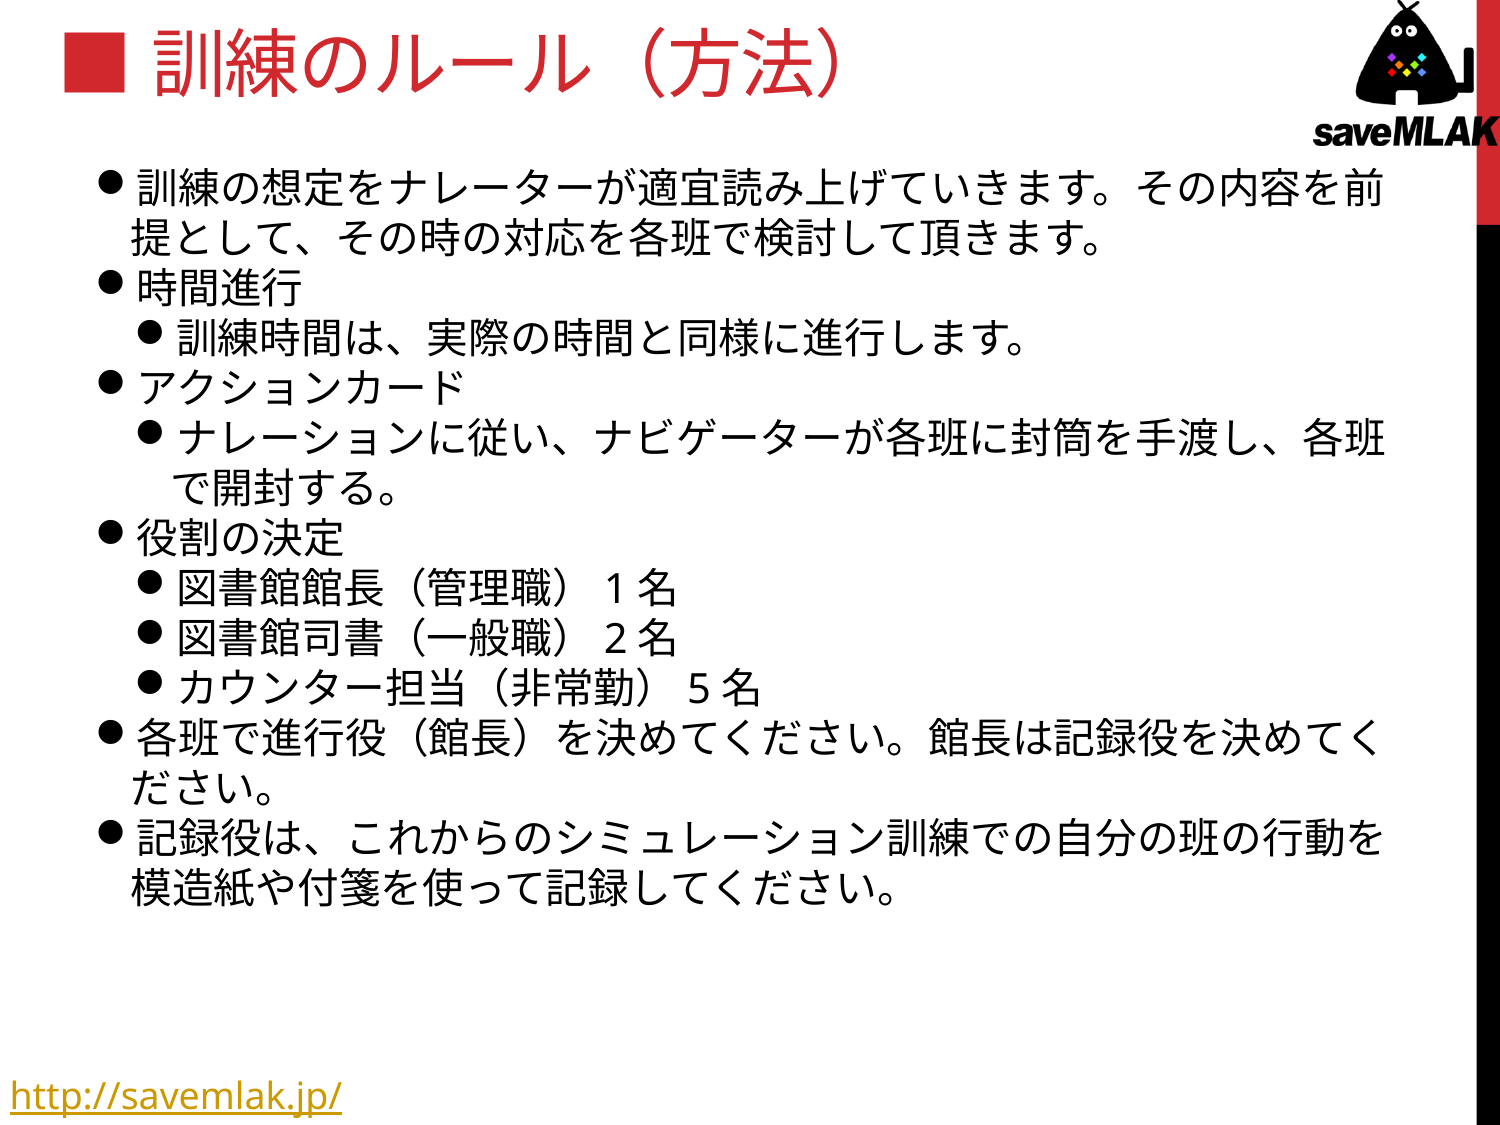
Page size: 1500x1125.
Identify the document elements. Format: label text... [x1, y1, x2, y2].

text_box http://savemlak.jp/ [0, 1064, 358, 1125]
text_box 訓練の想定をナレーターが適宜読み上げていきます。その内容を前提として、その時の対応を各班で検討して頂きます。 時間進行 訓練時間は、実際の時間と同様に進行します。 アクションカード ナレーションに従い、ナビゲーターが各班に封筒を手渡し、各班で開封する。 役割の決定 図書館館長（管理職）1名 図書館司書（一般職）2名 カウンター担当（非常勤）5名 各班で進行役（館長）を決めてください。館長は記録役を決めてください。 記録役は、これからのシミュレーション訓練での自分の班の行動を模造紙や付箋を使って記録してください。 [80, 154, 1415, 920]
picture [1313, 0, 1500, 146]
title ■訓練のルール（方法） [42, 40, 1281, 114]
